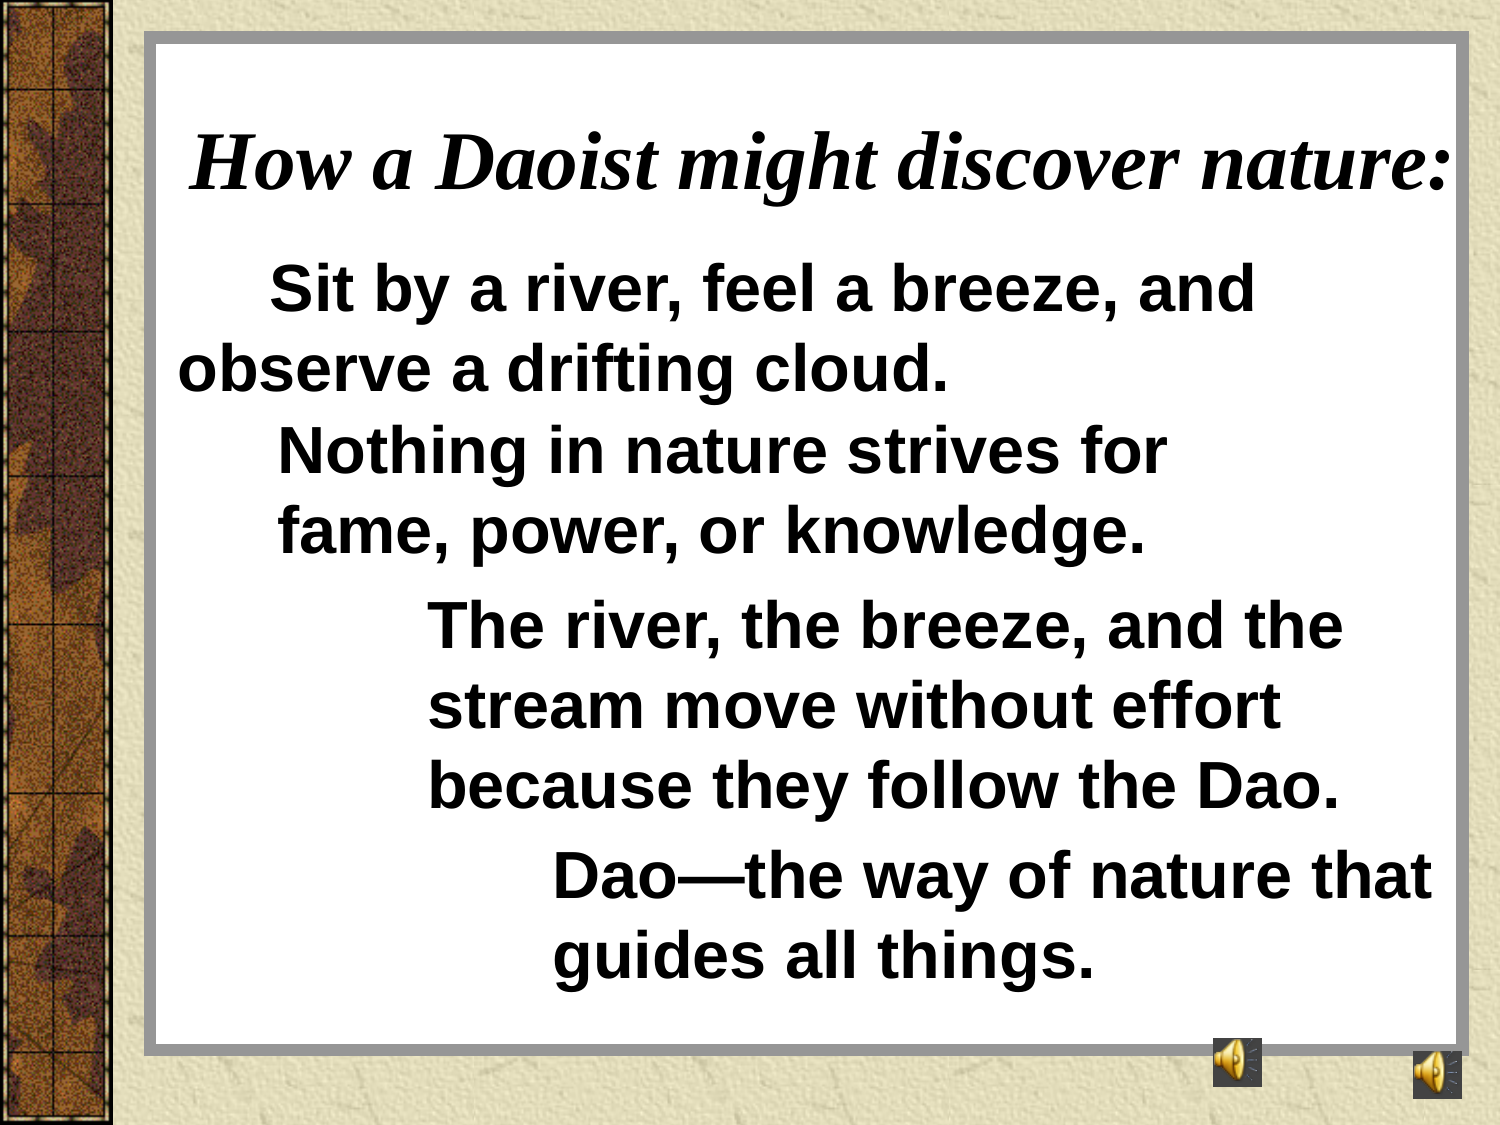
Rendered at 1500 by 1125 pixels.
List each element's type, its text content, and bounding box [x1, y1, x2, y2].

picture [0, 0, 1500, 1125]
text_box Dao—the way of nature that guides all things. [537, 824, 1500, 1000]
title How a Daoist might discover nature: [174, 62, 1500, 250]
text_box Sit by a river, feel a breeze, and observe a drifting cloud. [162, 237, 1438, 413]
picture [1469, 250, 1500, 574]
text_box The river, the breeze, and the stream move without effort because they follow the Dao. [412, 574, 1500, 830]
text_box Nothing in nature strives for fame, power, or knowledge. [262, 399, 1275, 575]
